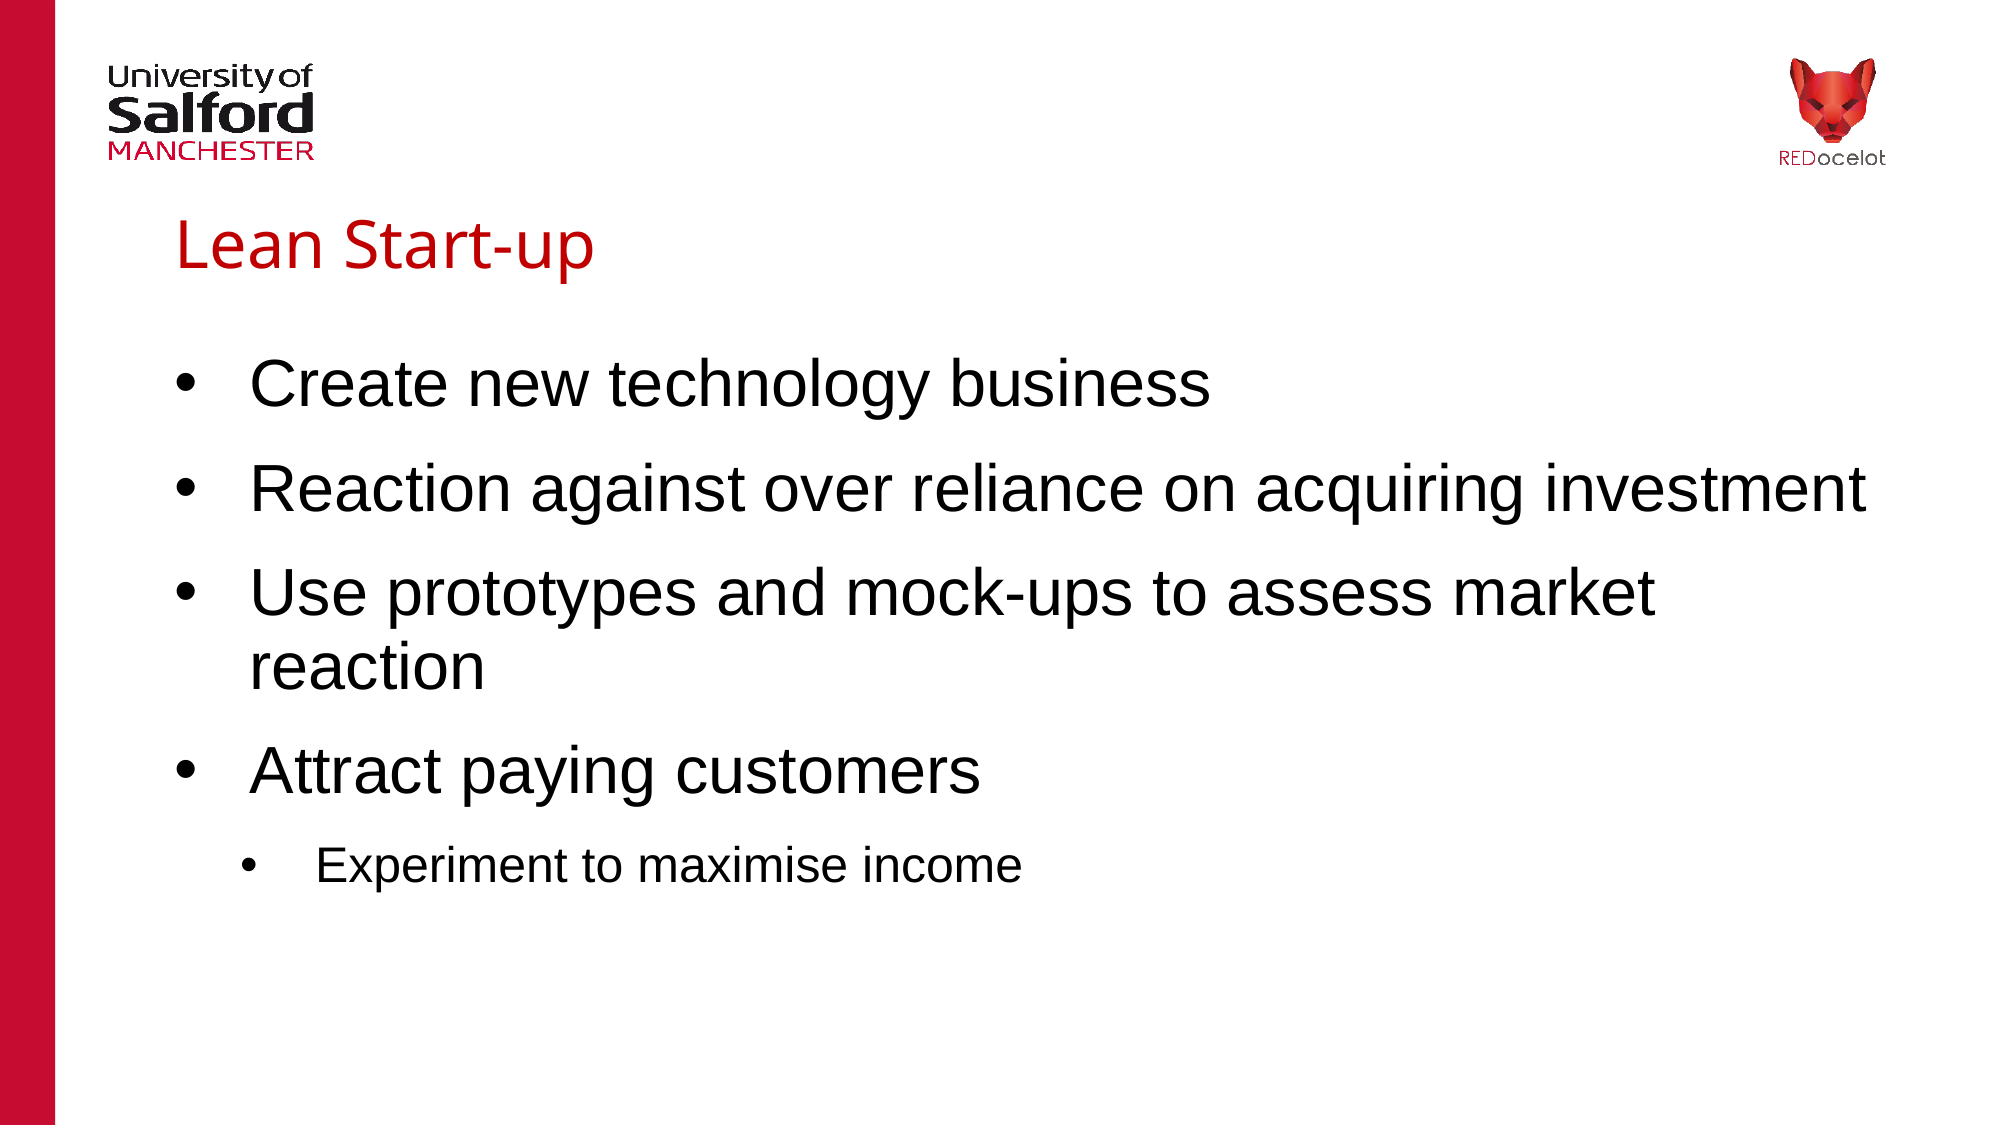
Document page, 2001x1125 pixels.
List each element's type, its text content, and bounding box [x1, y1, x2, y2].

title Lean Start-up [159, 201, 1899, 310]
picture [1766, 43, 1899, 180]
list Create new technology business Reaction against over reliance on acquiring investment Use prototypes and mock-ups to assess market reaction Attract paying customers Experiment to maximise income [159, 340, 1899, 1004]
picture [60, 27, 362, 196]
